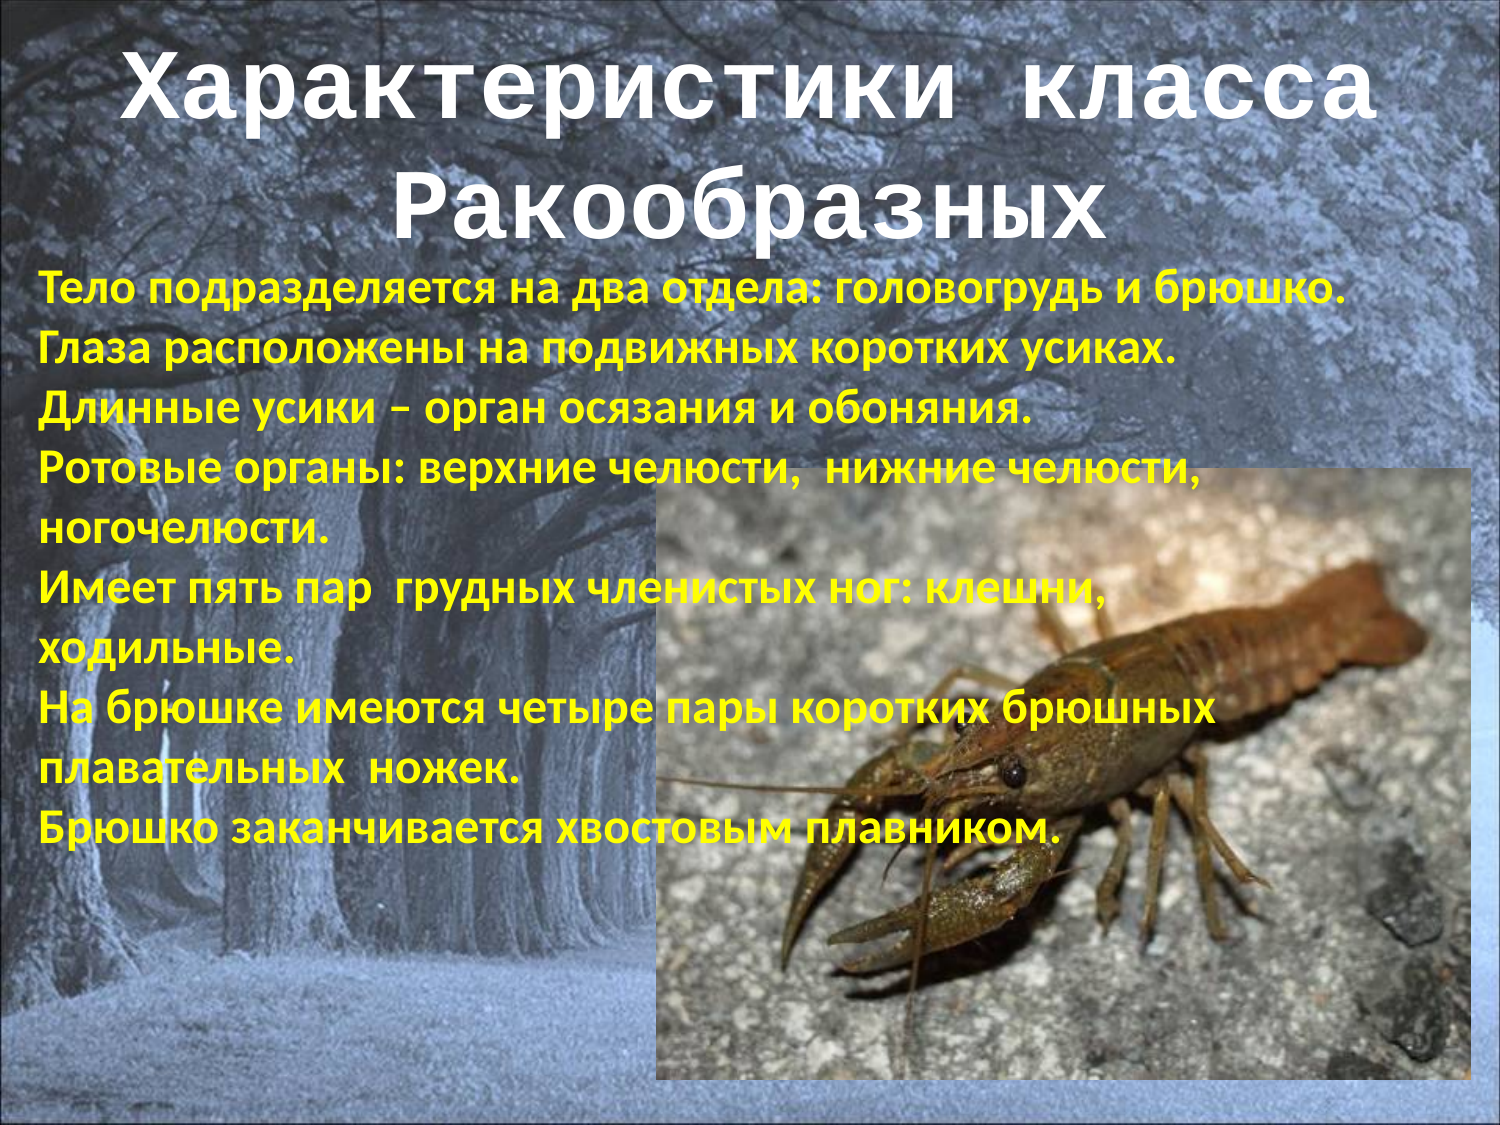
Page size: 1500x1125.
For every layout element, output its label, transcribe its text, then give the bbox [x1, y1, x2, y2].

text_box Тело подразделяется на два отдела: головогрудь и брюшко. Глаза расположены на подвижных коротких усиках. Длинные усики – орган осязания и обоняния. Ротовые органы: верхние челюсти, нижние челюсти, ногочелюсти. Имеет пять пар грудных членистых ног: клешни, ходильные. На брюшке имеются четыре пары коротких брюшных плавательных ножек. Брюшко заканчивается хвостовым плавником. [23, 246, 1367, 861]
title Характеристики класса Ракообразных [74, 44, 1426, 233]
picture [0, 0, 1500, 1125]
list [655, 468, 1471, 1080]
